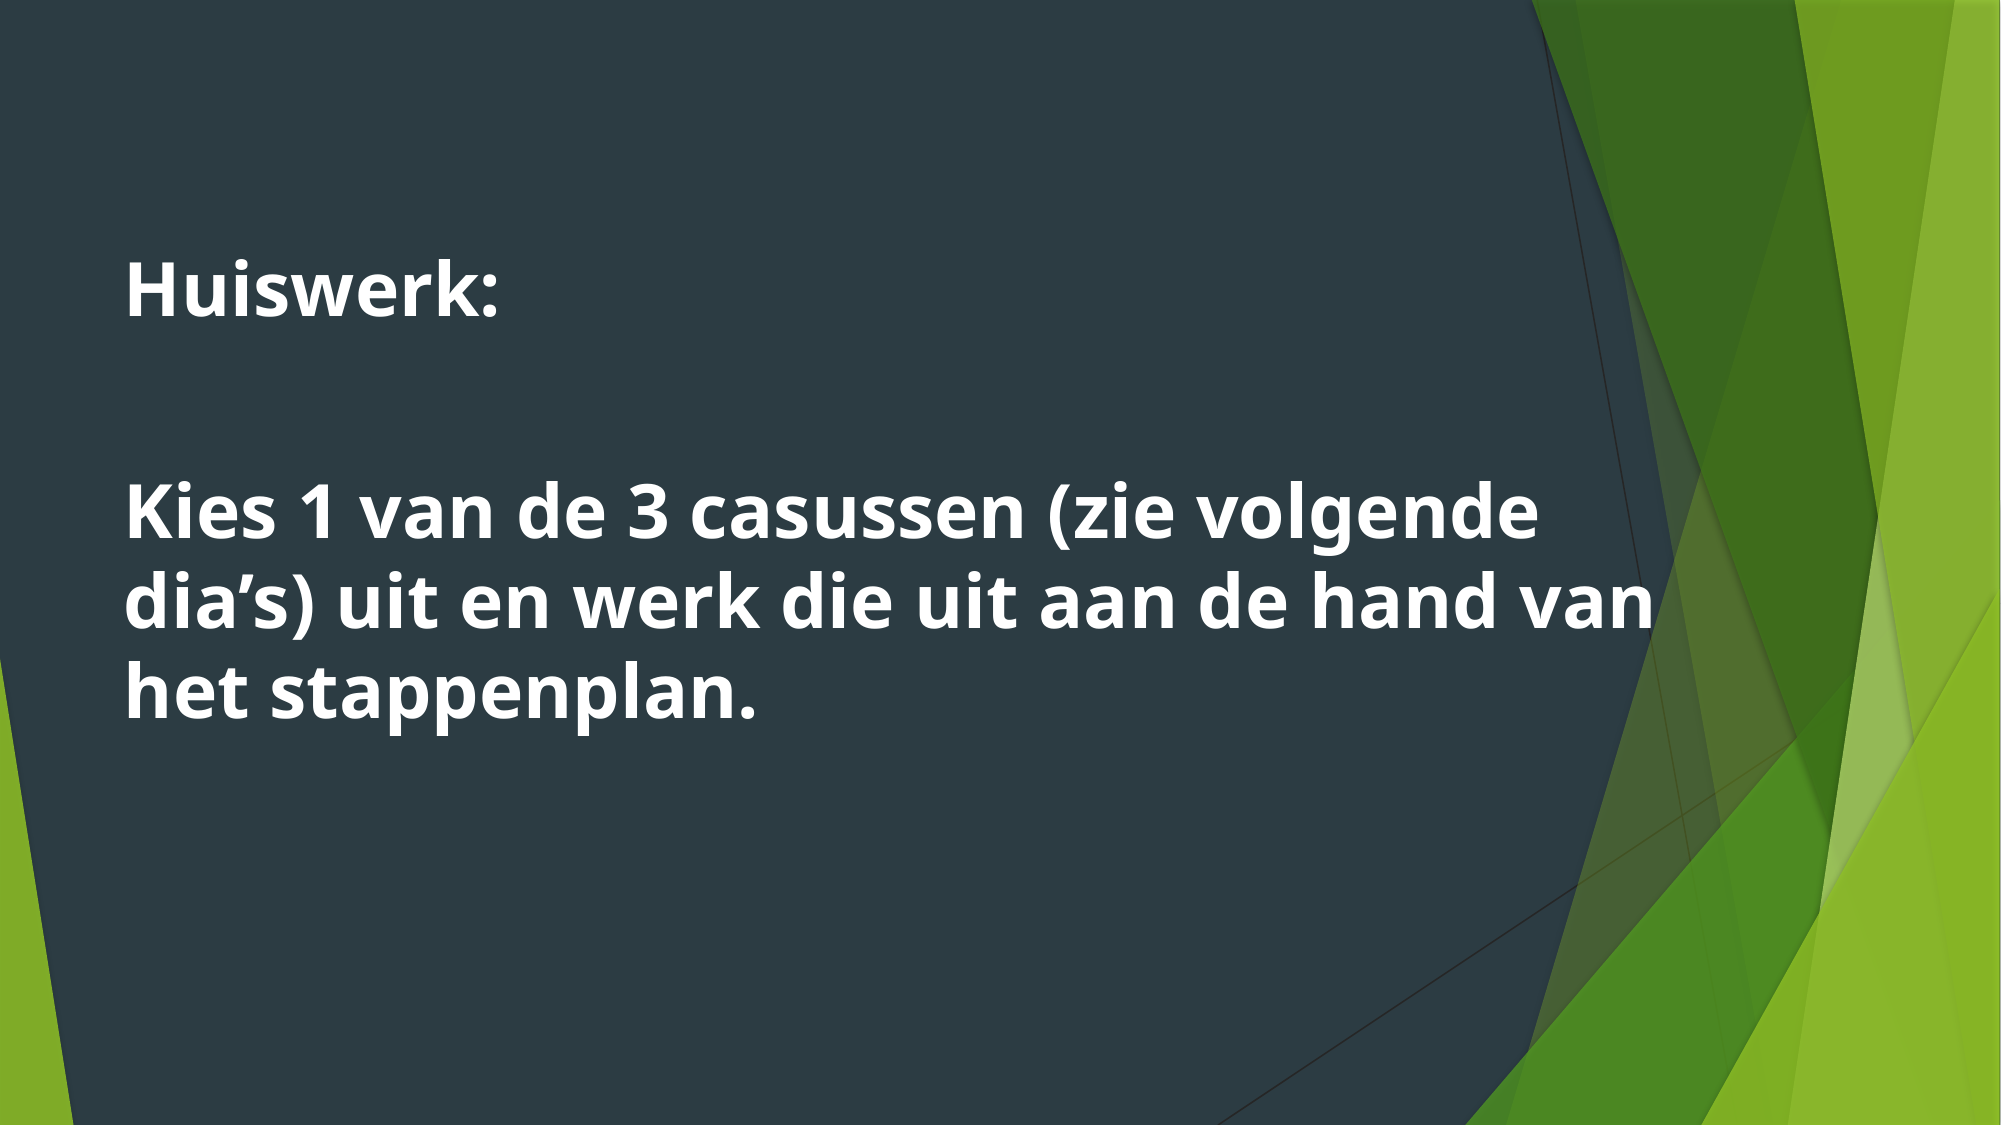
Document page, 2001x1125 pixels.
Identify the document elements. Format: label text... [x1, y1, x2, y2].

list Huiswerk: Kies 1 van de 3 casussen (zie volgende dia’s) uit en werk die uit aan de hand van het stappenplan. [108, 234, 1761, 1067]
